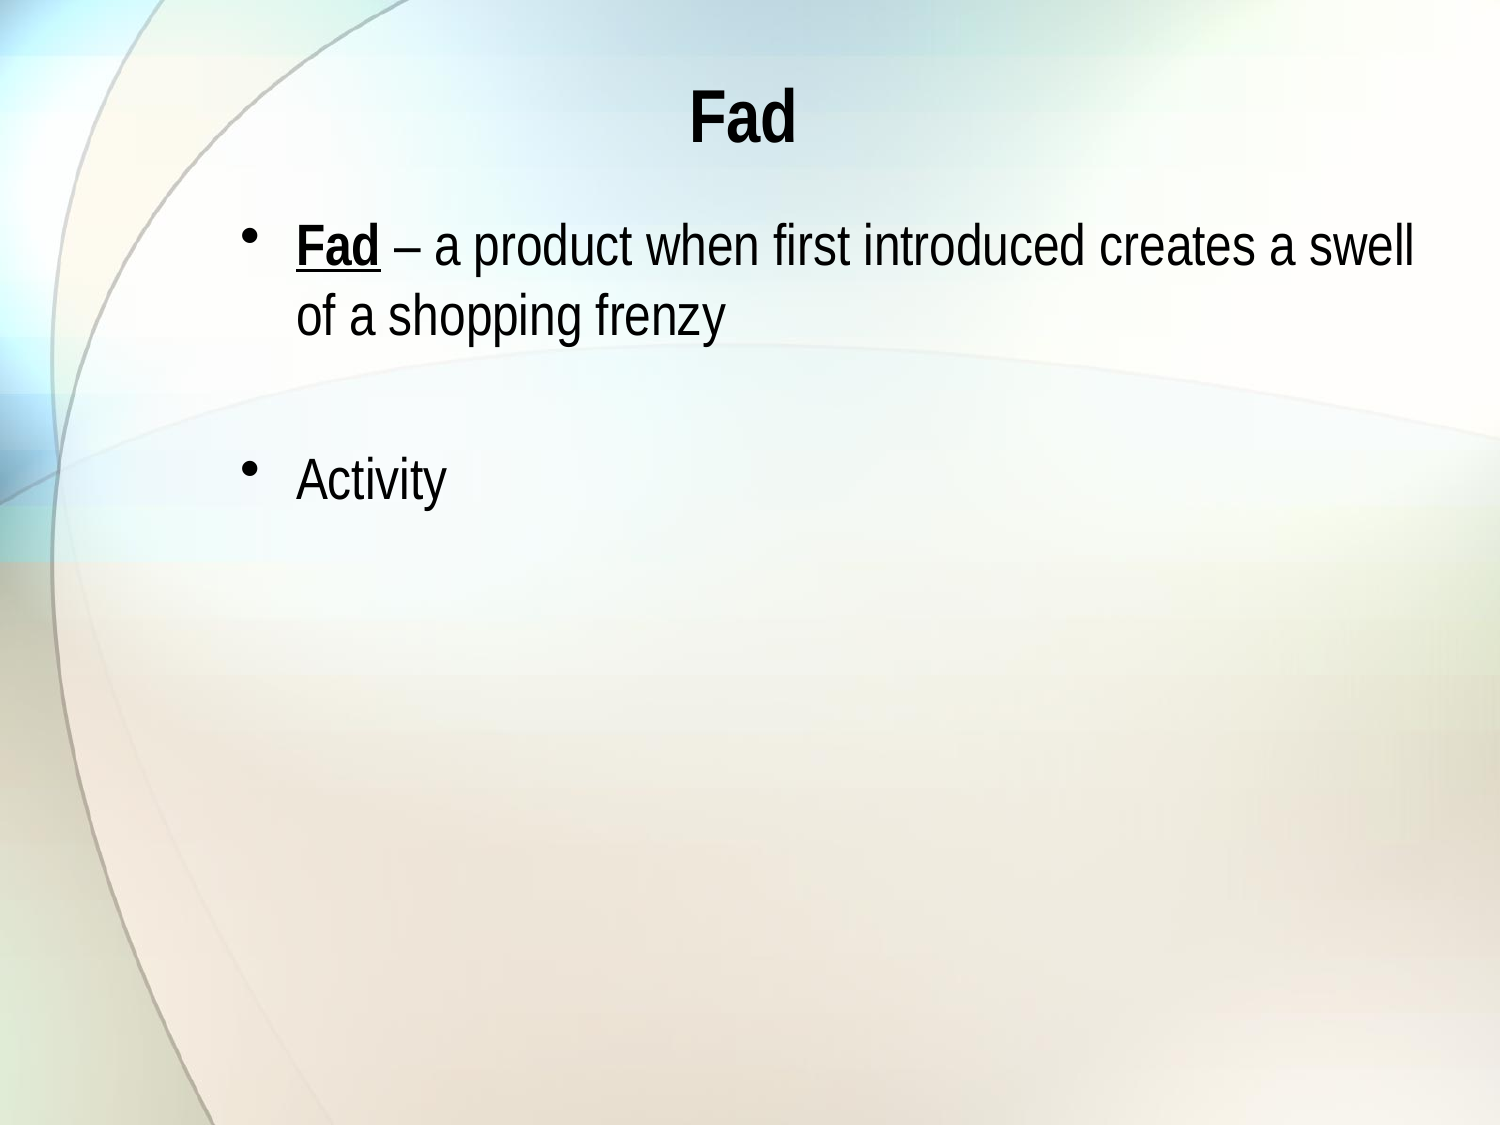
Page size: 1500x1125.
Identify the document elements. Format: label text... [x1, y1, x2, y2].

title Fad [24, 49, 1463, 176]
picture [0, 0, 1500, 1125]
list Fad – a product when first introduced creates a swell of a shopping frenzy Activity [224, 199, 1463, 1026]
